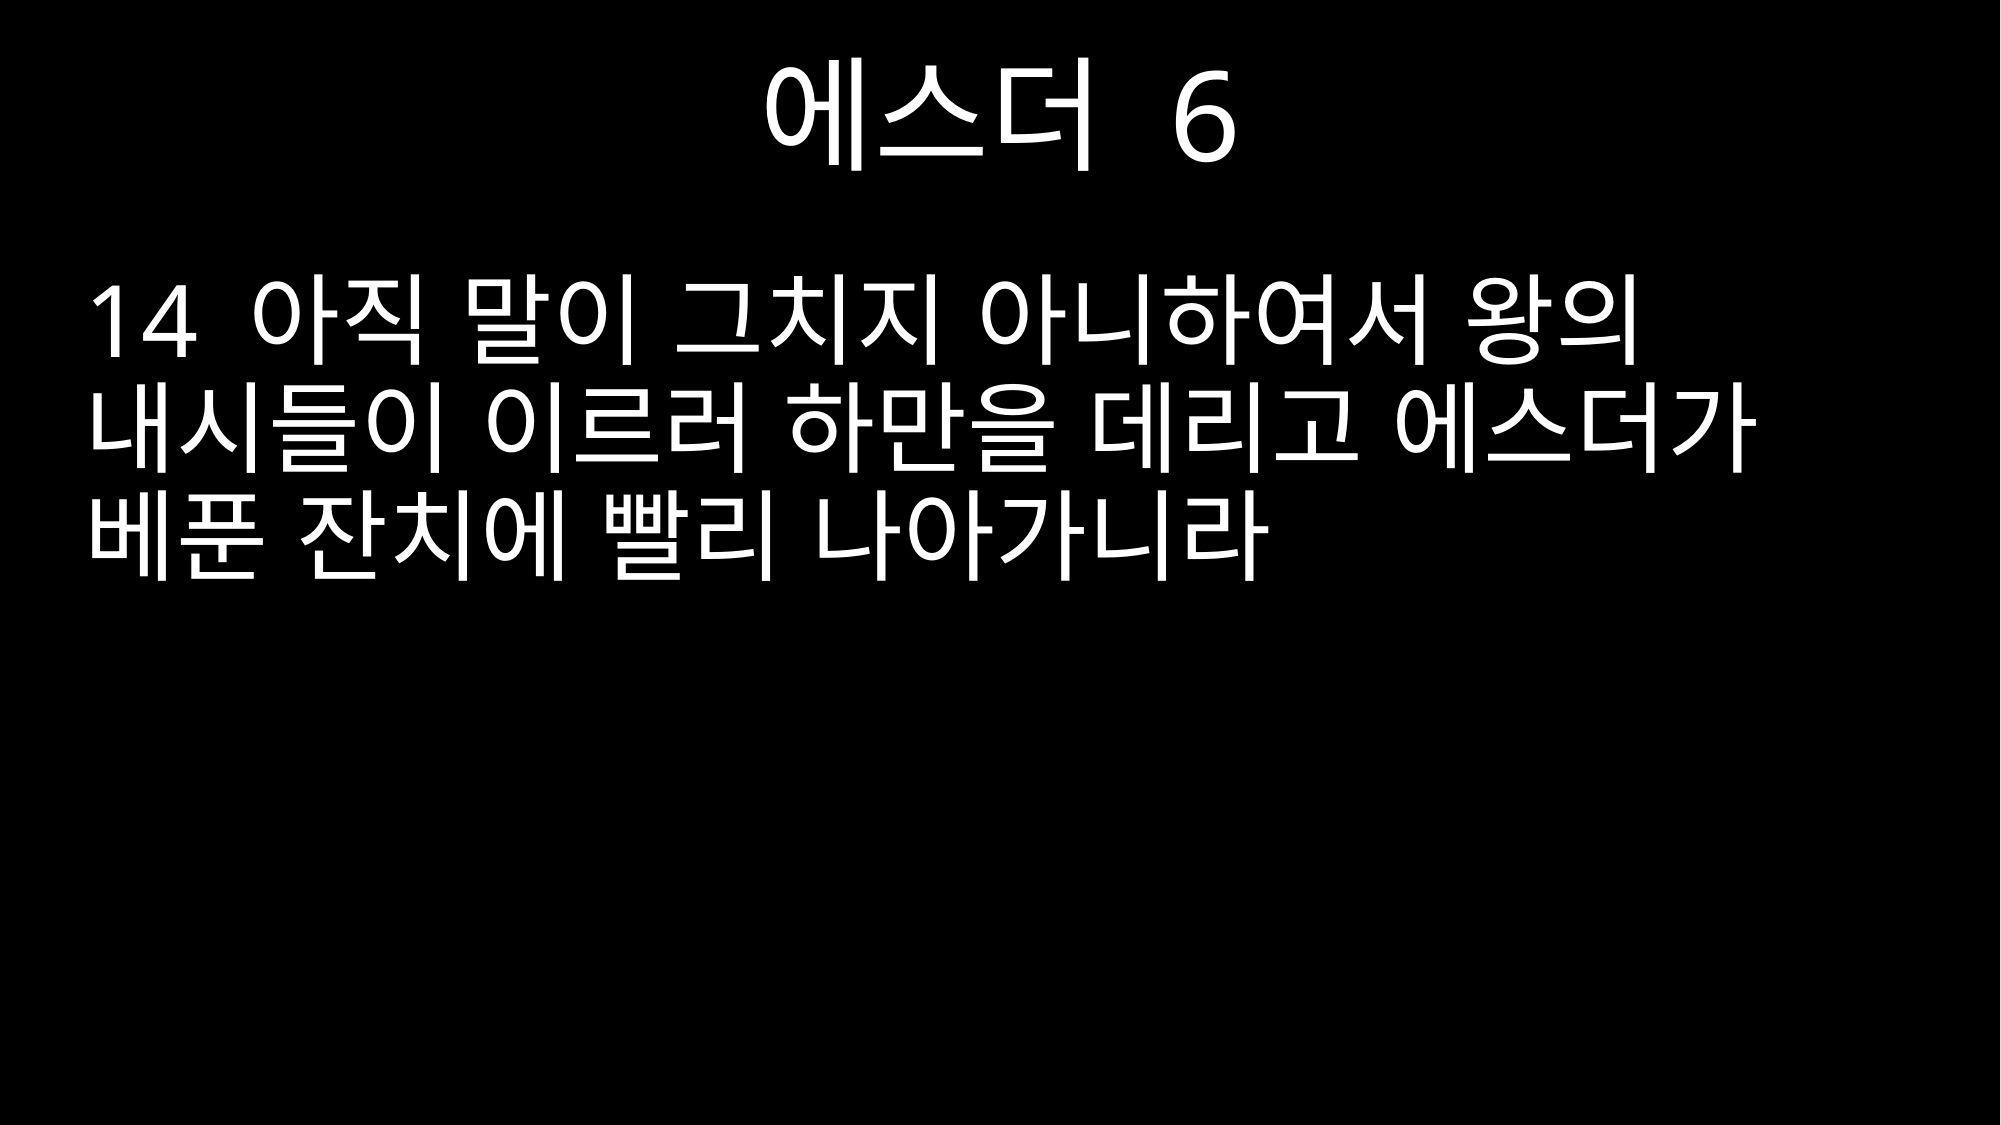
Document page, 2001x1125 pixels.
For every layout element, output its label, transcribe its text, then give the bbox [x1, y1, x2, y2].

footer 에스더 6 [0, 32, 2000, 192]
picture [0, 0, 2001, 1125]
list 14 아직 말이 그치지 아니하여서 왕의 내시들이 이르러 하만을 데리고 에스더가 베푼 잔치에 빨리 나아가니라 [69, 263, 1953, 423]
